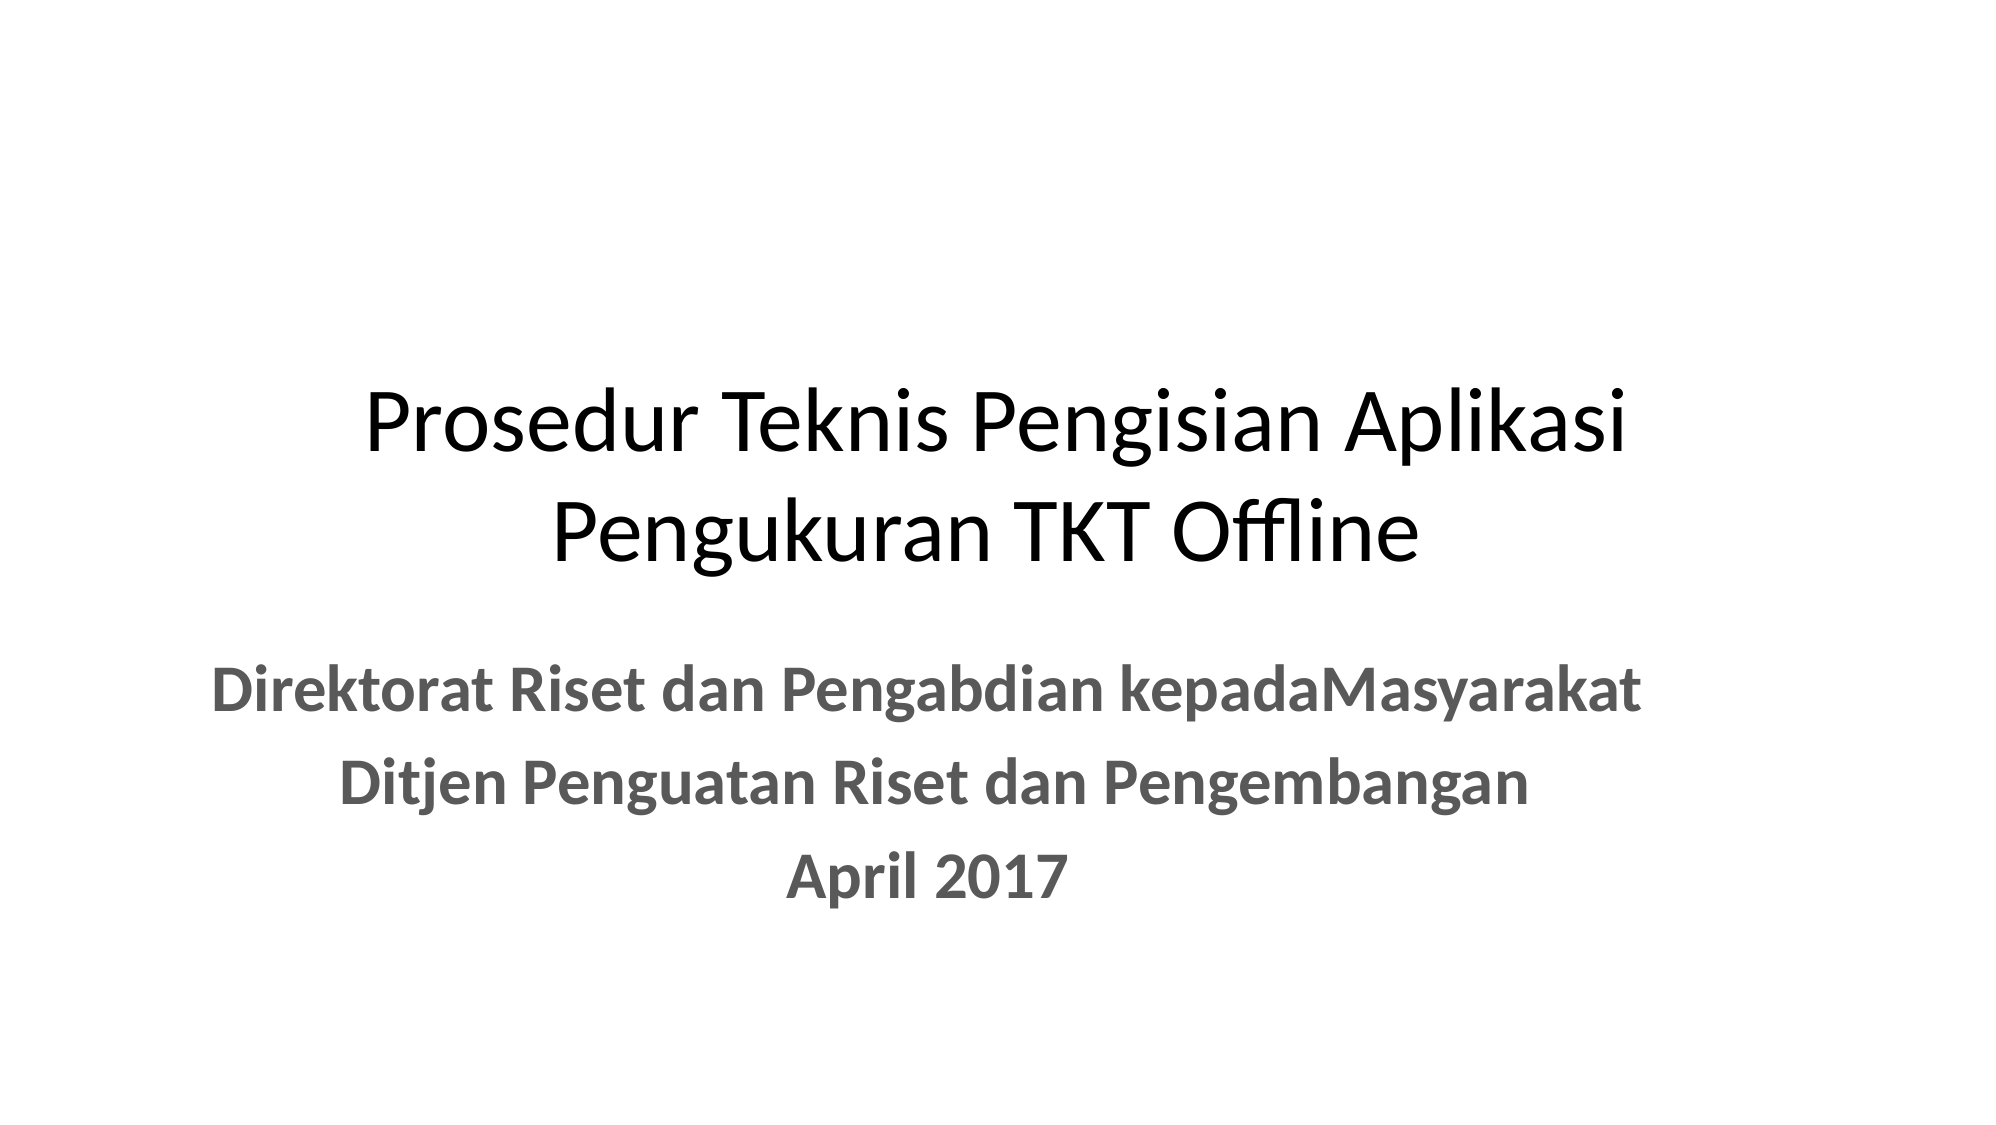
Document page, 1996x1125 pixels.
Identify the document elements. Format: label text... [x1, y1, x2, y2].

title Prosedur Teknis Pengisian Aplikasi Pengukuran TKT Offline [149, 349, 1846, 591]
subtitle Direktorat Riset dan Pengabdian kepadaMasyarakat Ditjen Penguatan Riset dan Pengembangan April 2017 [160, 637, 1696, 925]
